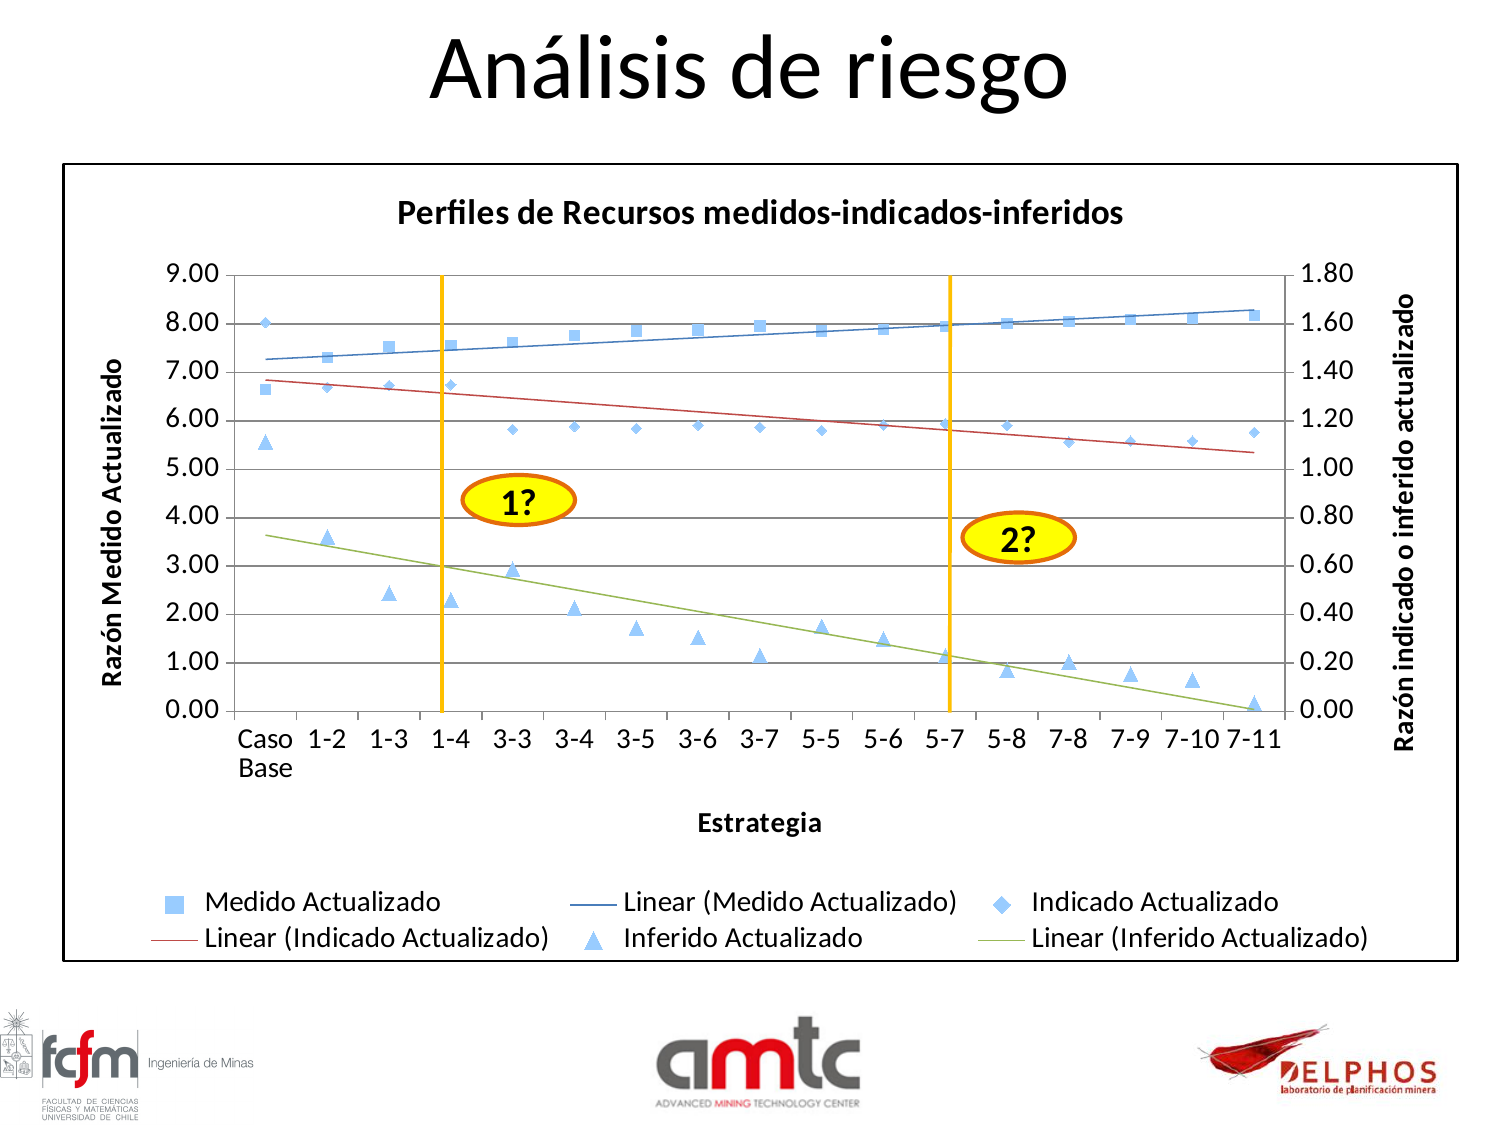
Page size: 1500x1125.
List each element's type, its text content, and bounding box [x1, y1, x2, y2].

chart [62, 162, 1459, 963]
picture [1178, 1006, 1500, 1125]
picture [0, 1006, 254, 1125]
text_box Análisis de riesgo [74, 0, 1425, 150]
picture [642, 1006, 876, 1125]
